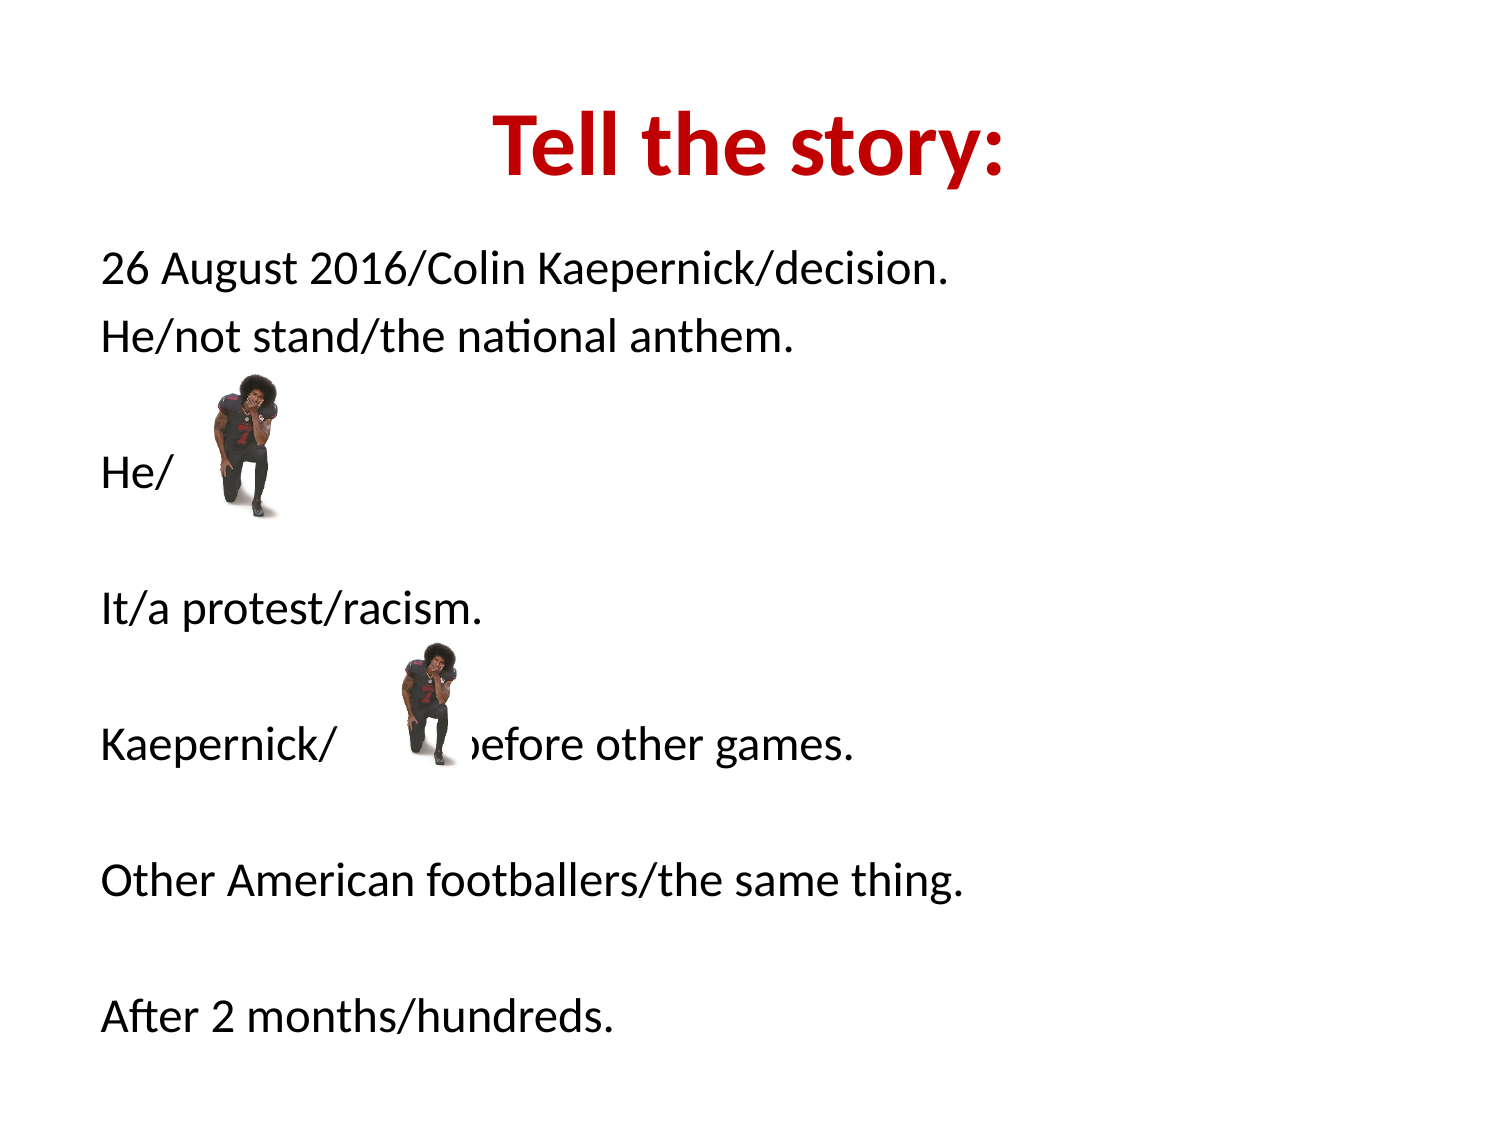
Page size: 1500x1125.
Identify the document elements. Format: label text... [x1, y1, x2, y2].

picture [395, 640, 472, 772]
list 26 August 2016/Colin Kaepernick/decision. He/not stand/the national anthem. He/ . It/a protest/racism. Kaepernick/ /before other games. Other American footballers/the same thing. After 2 months/hundreds. [85, 228, 1436, 1059]
title Tell the story: [75, 45, 1425, 233]
picture [206, 371, 296, 526]
